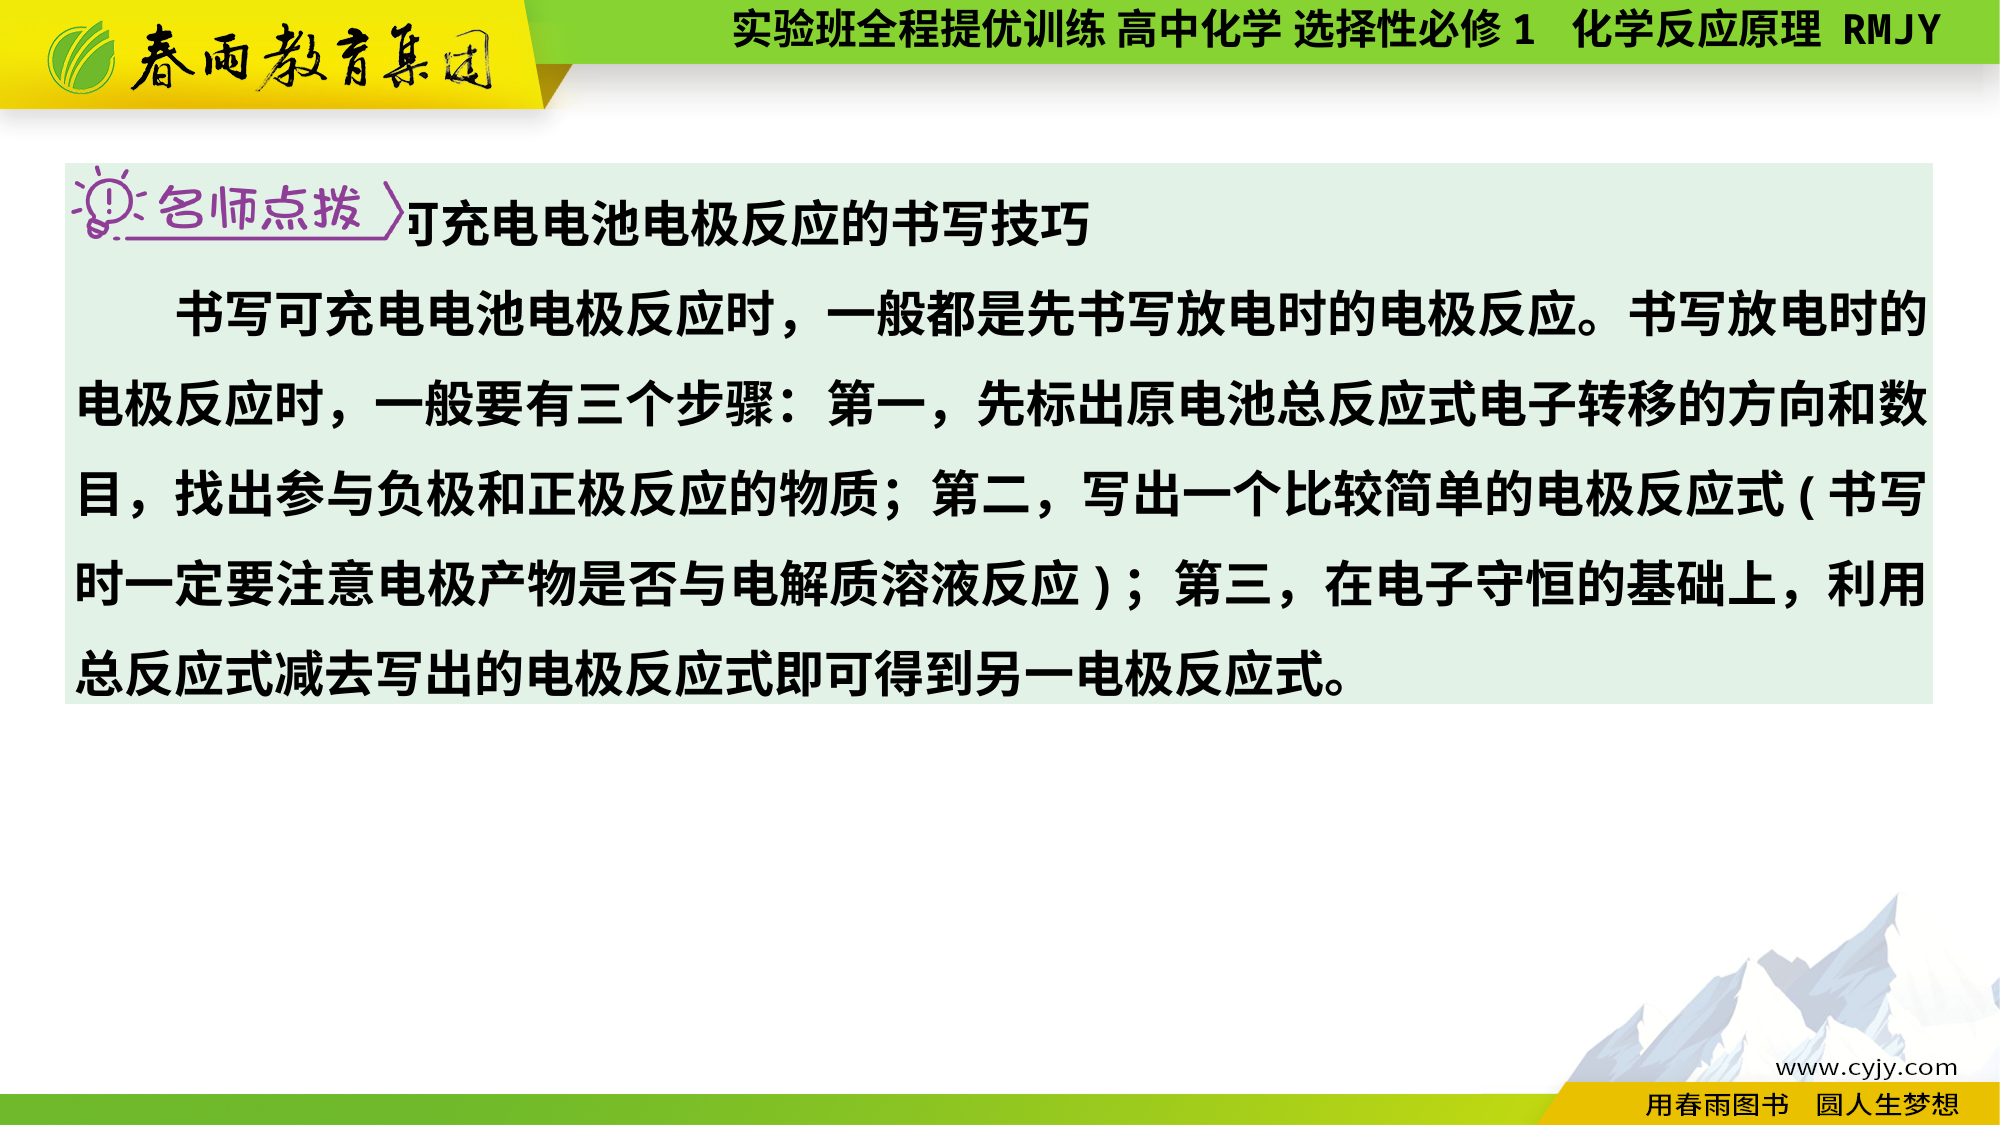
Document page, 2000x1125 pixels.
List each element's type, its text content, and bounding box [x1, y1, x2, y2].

list 可充电电池电极反应的书写技巧 书写可充电电池电极反应时，一般都是先书写放电时的电极反应。书写放电时的电极反应时，一般要有三个步骤：第一，先标出原电池总反应式电子转移的方向和数目，找出参与负极和正极反应的物质；第二，写出一个比较简单的电极反应式(书写时一定要注意电极产物是否与电解质溶液反应)；第三，在电子守恒的基础上，利用总反应式减去写出的电极反应式即可得到另一电极反应式。 [59, 154, 1944, 704]
picture [0, 0, 2000, 1125]
